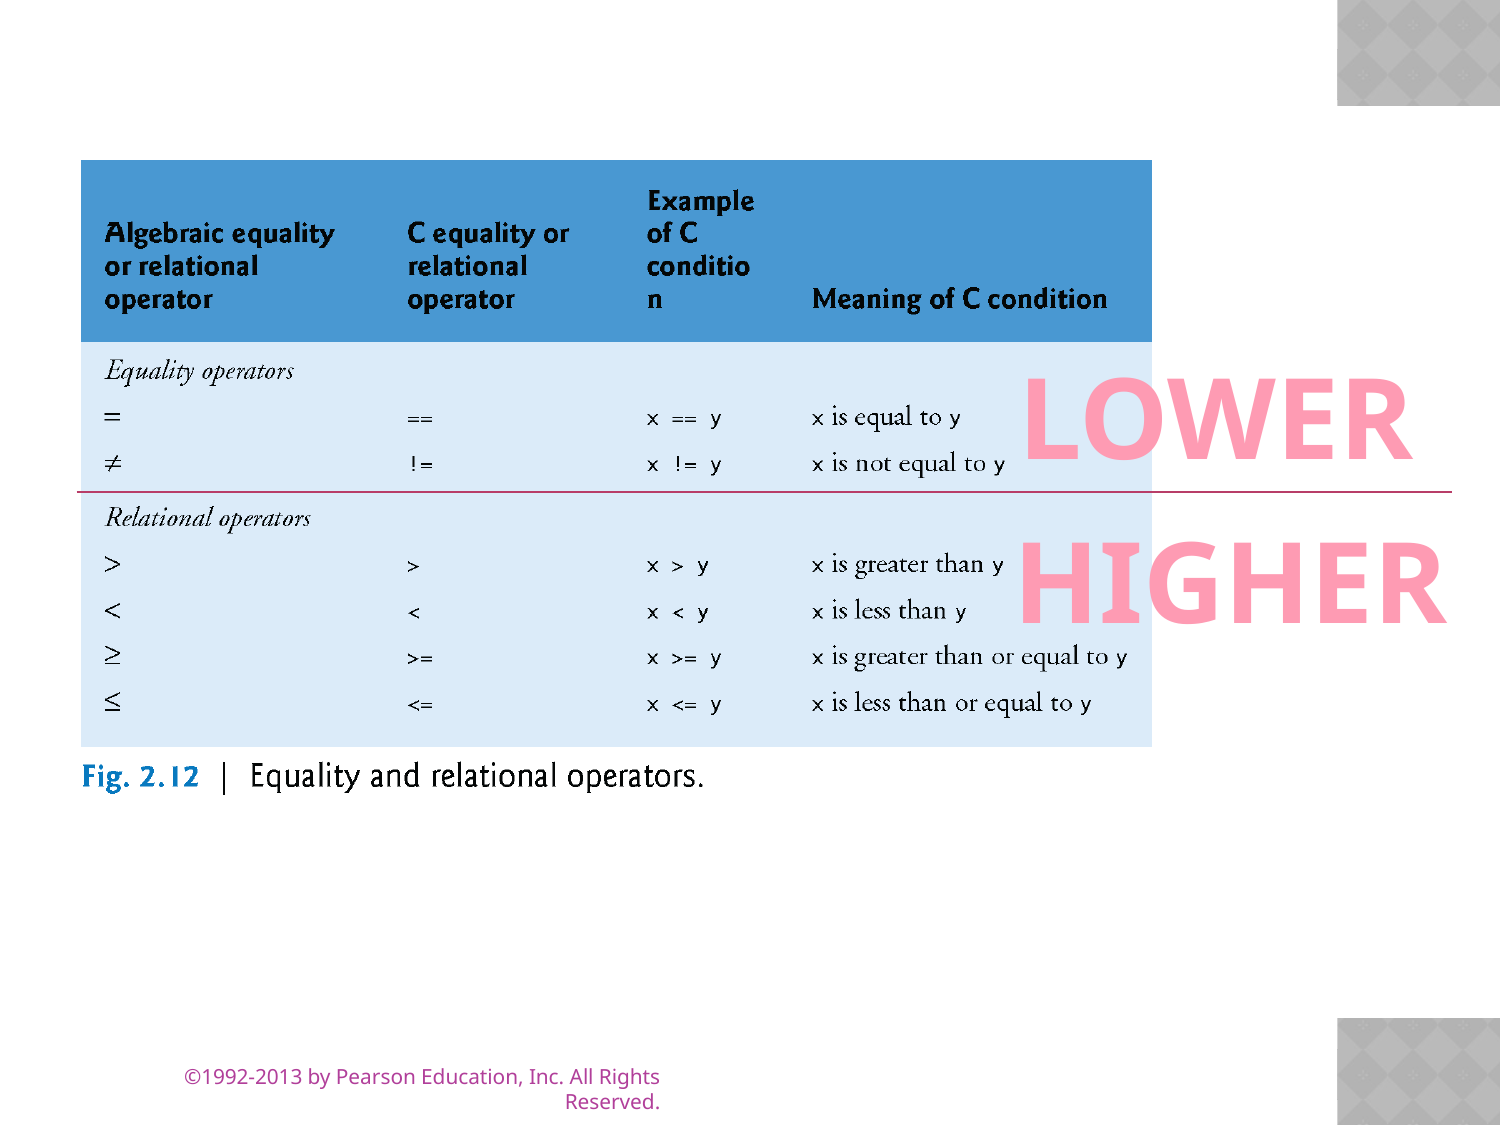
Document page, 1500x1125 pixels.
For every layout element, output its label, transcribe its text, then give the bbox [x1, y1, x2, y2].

footer ©1992-2013 by Pearson Education, Inc. All Rights Reserved. [75, 1075, 675, 1114]
text_box [79, 494, 1449, 498]
picture [0, 106, 1500, 1019]
